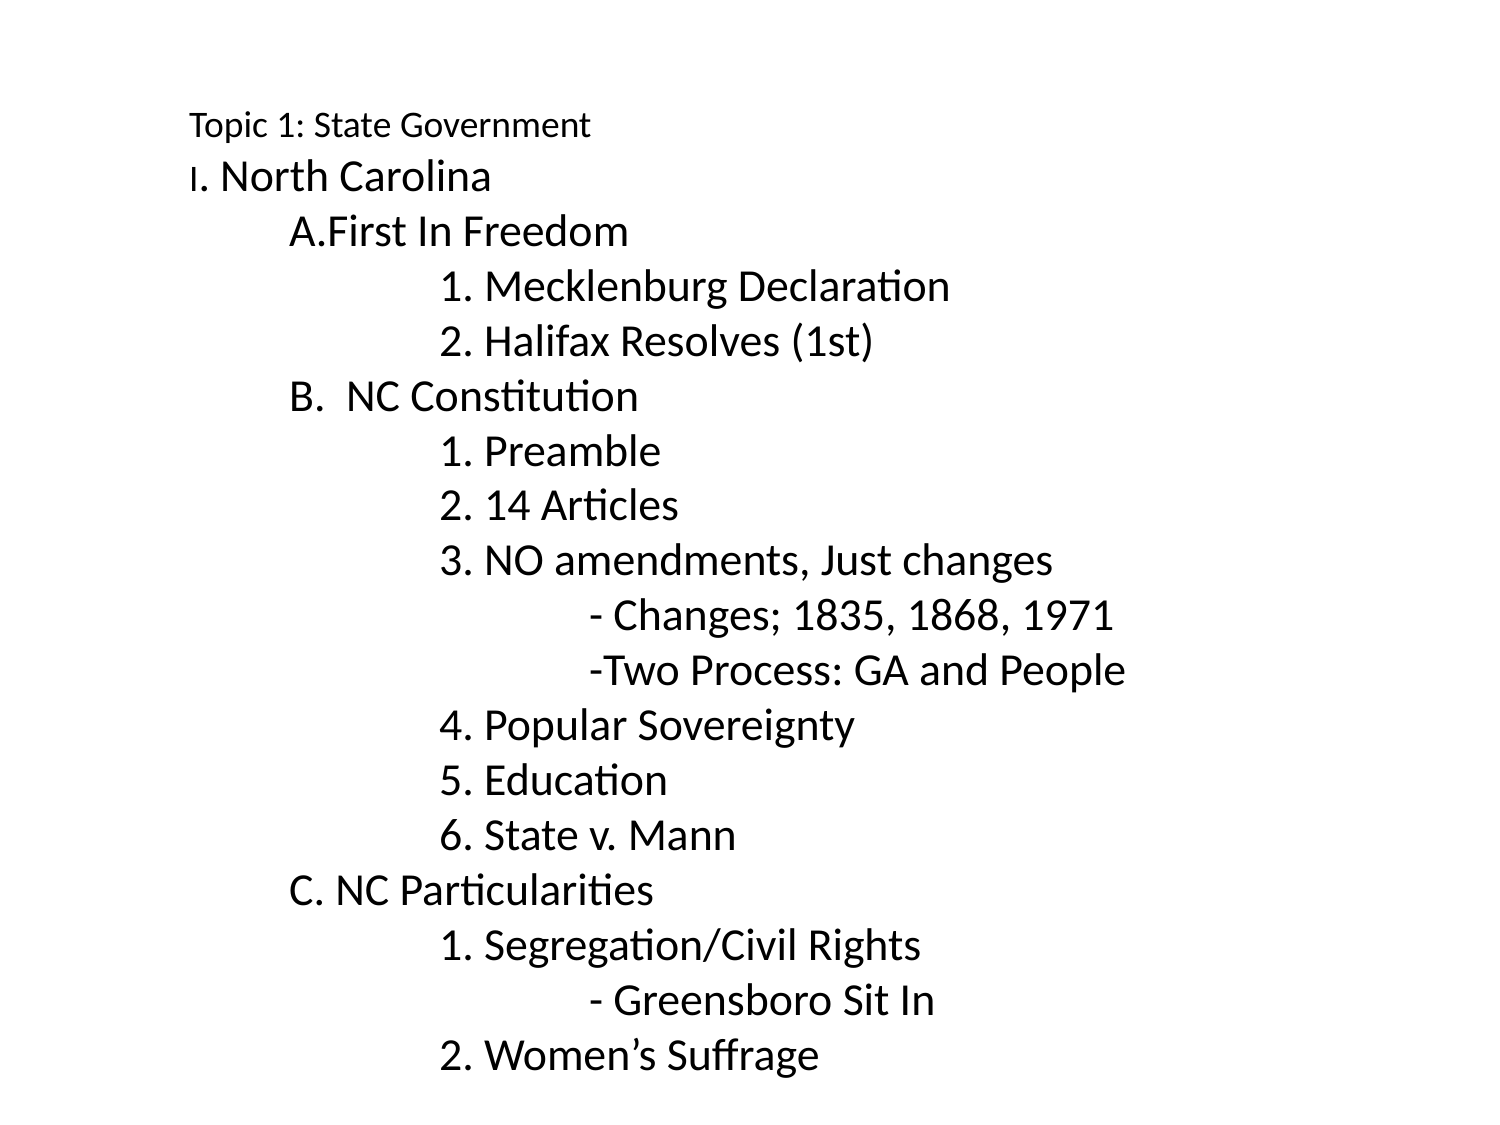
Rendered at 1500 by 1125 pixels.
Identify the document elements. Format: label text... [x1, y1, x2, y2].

text_box Topic 1: State Government I. North Carolina A.First In Freedom 1. Mecklenburg Declaration 2. Halifax Resolves (1st) B. NC Constitution 1. Preamble 2. 14 Articles 3. NO amendments, Just changes - Changes; 1835, 1868, 1971 -Two Process: GA and People 4. Popular Sovereignty 5. Education 6. State v. Mann C. NC Particularities 1. Segregation/Civil Rights - Greensboro Sit In 2. Women’s Suffrage [174, 92, 1235, 1125]
